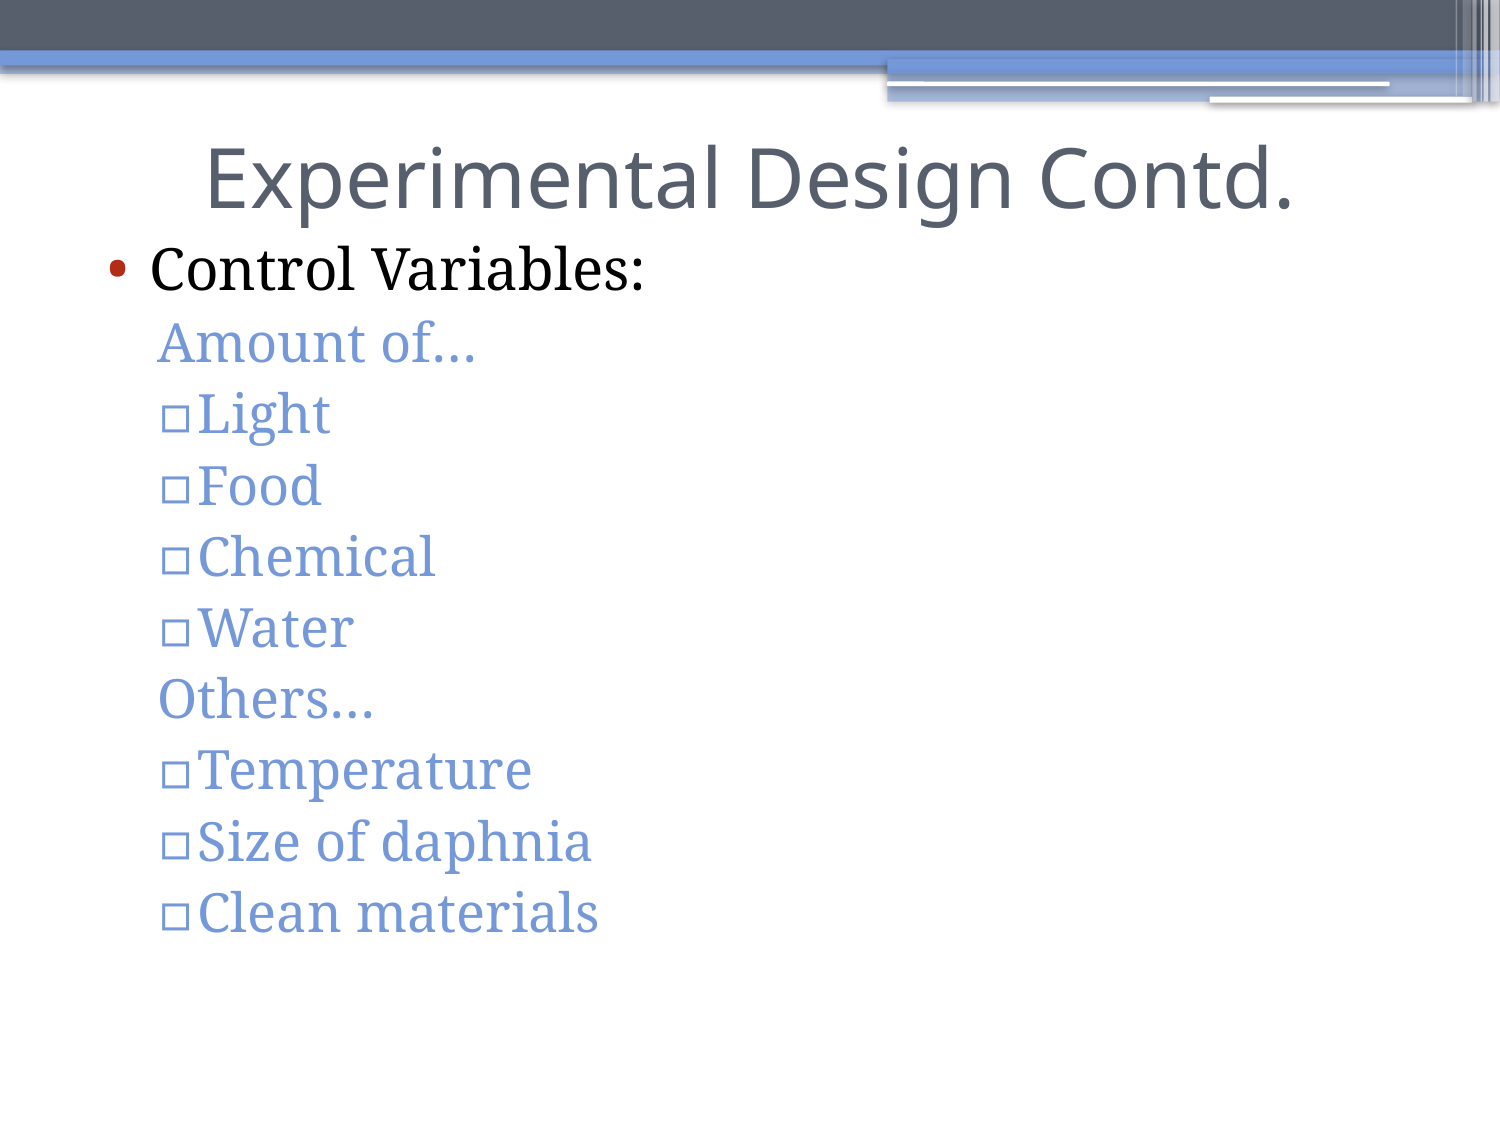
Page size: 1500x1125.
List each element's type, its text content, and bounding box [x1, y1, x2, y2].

list Control Variables: Amount of… Light Food Chemical Water Others… Temperature Size of daphnia Clean materials [75, 224, 1425, 1088]
title Experimental Design Contd. [75, 87, 1425, 224]
